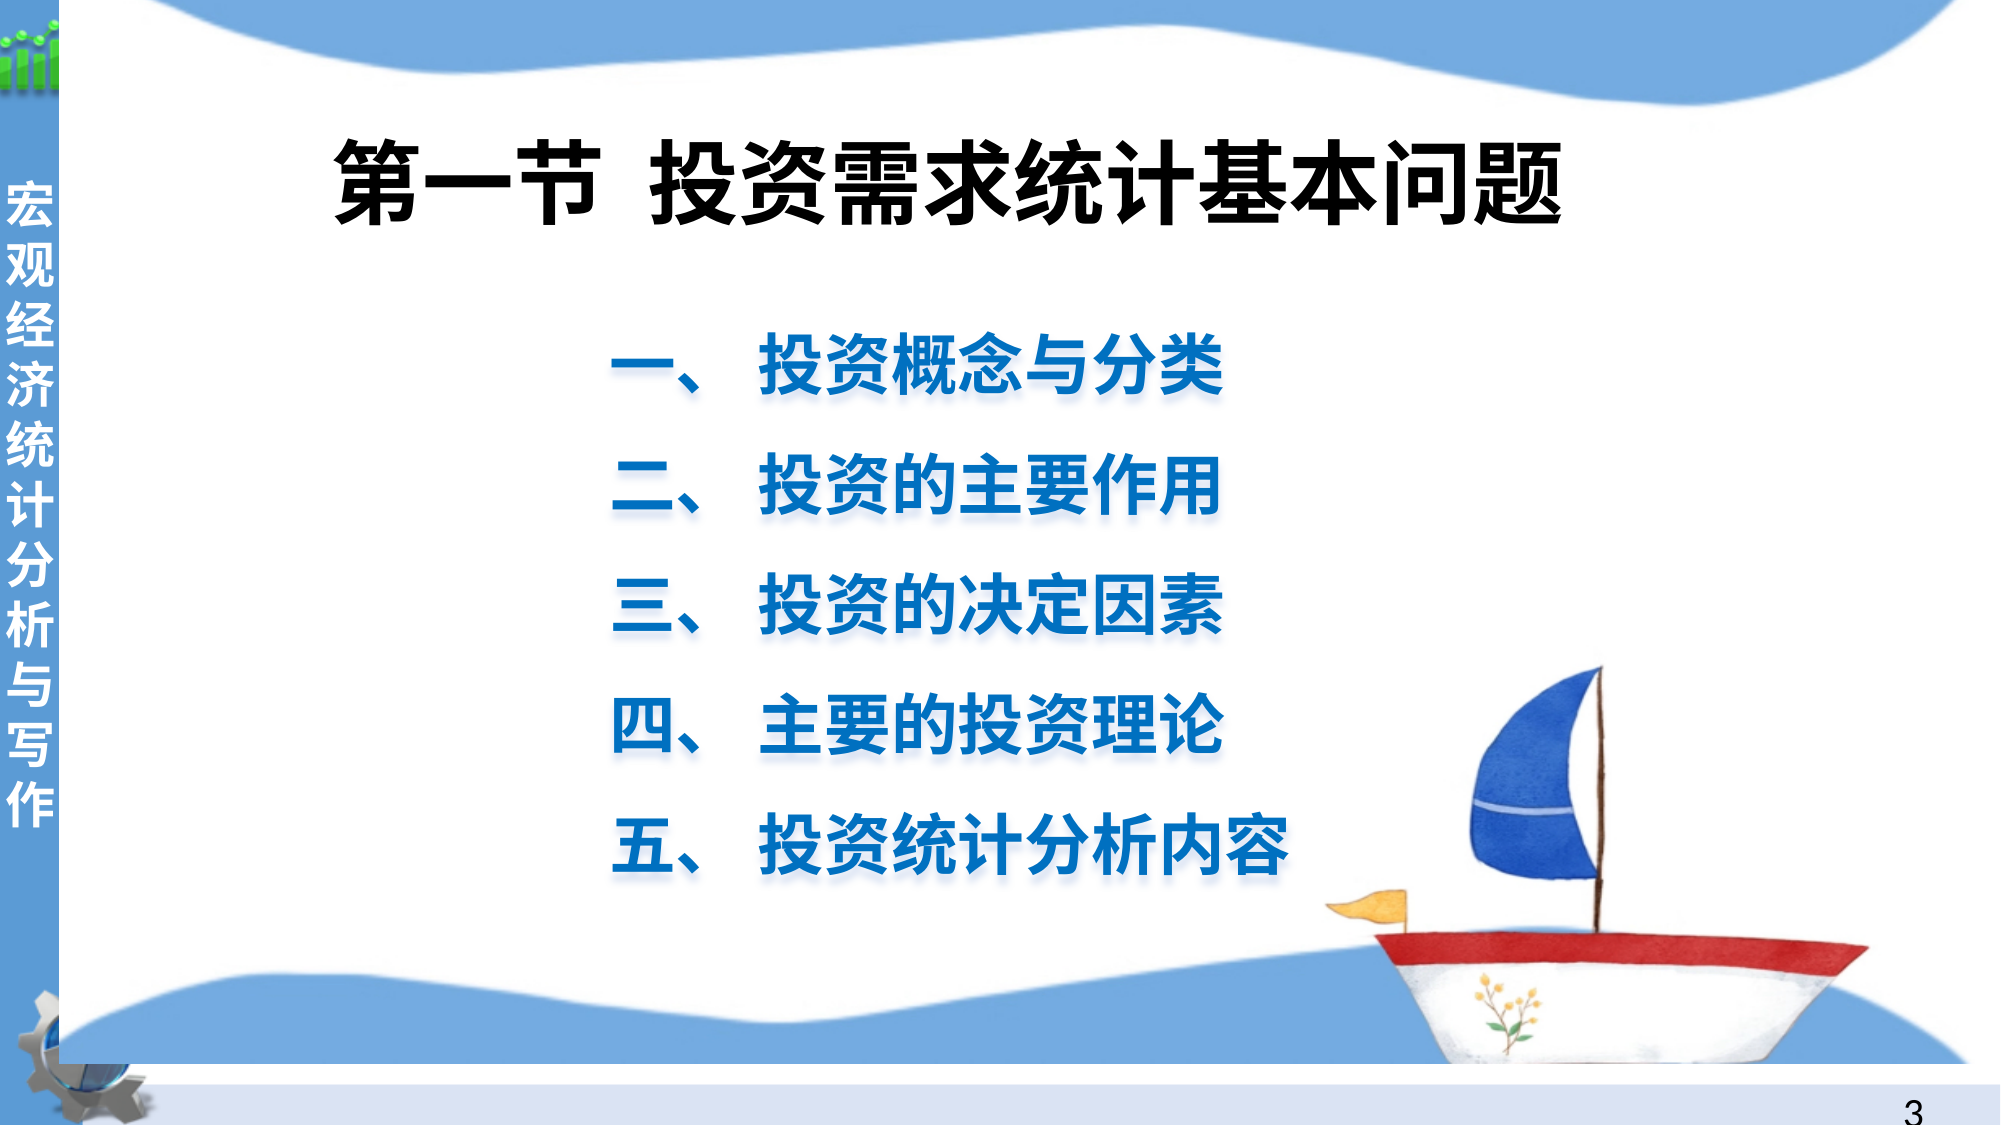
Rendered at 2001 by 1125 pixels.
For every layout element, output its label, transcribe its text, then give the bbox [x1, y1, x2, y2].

slide_number 2 [1786, 1085, 1940, 1125]
picture [0, 0, 2001, 1125]
